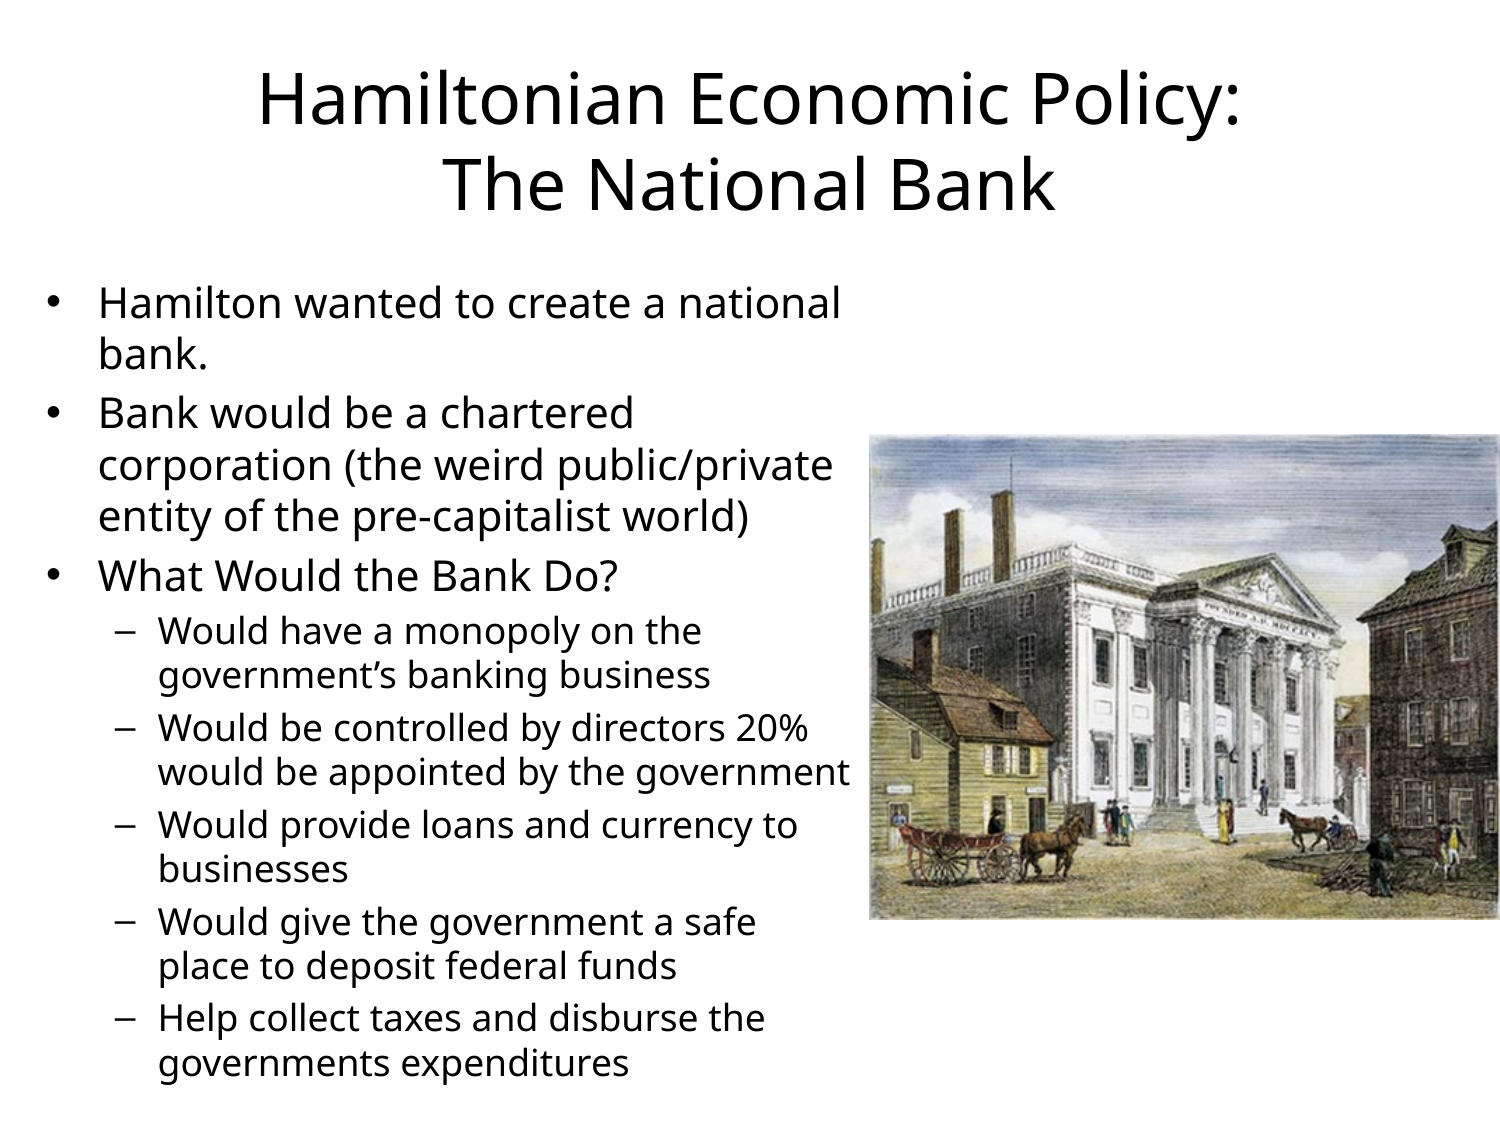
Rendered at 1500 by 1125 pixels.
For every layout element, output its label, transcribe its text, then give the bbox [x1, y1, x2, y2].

title Hamiltonian Economic Policy: The National Bank [75, 45, 1425, 233]
list Hamilton wanted to create a national bank. Bank would be a chartered corporation (the weird public/private entity of the pre-capitalist world) What Would the Bank Do? Would have a monopoly on the government’s banking business Would be controlled by directors 20% would be appointed by the government Would provide loans and currency to businesses Would give the government a safe place to deposit federal funds Help collect taxes and disburse the governments expenditures [31, 267, 870, 1125]
picture [869, 433, 1500, 921]
